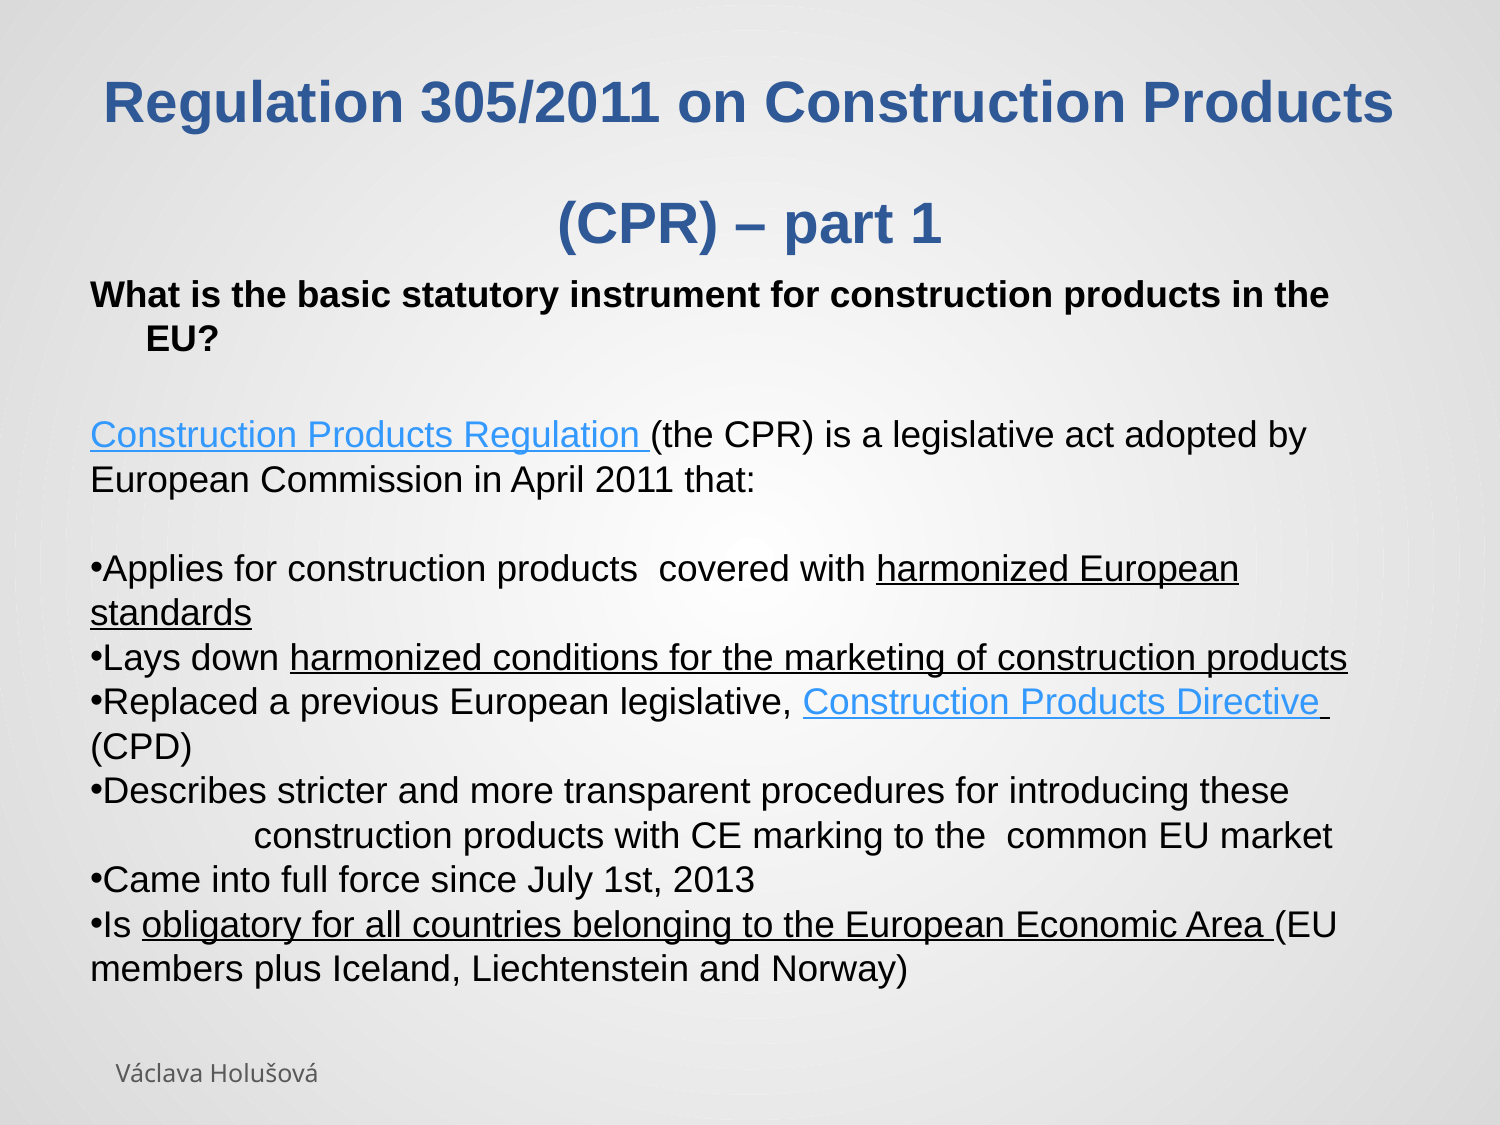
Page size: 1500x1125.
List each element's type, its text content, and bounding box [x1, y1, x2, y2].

list What is the basic statutory instrument for construction products in the EU? Construction Products Regulation (the CPR) is a legislative act adopted by European Commission in April 2011 that: Applies for construction products covered with harmonized European standards Lays down harmonized conditions for the marketing of construction products Replaced a previous European legislative, Construction Products Directive (CPD) Describes stricter and more transparent procedures for introducing these construction products with CE marking to the common EU market Came into full force since July 1st, 2013 Is obligatory for all countries belonging to the European Economic Area (EU members plus Iceland, Liechtenstein and Norway) [75, 262, 1425, 1005]
title Regulation 305/2011 on Construction Products (CPR) – part 1 [75, 0, 1425, 262]
footer Václava Holušová [108, 1042, 576, 1103]
